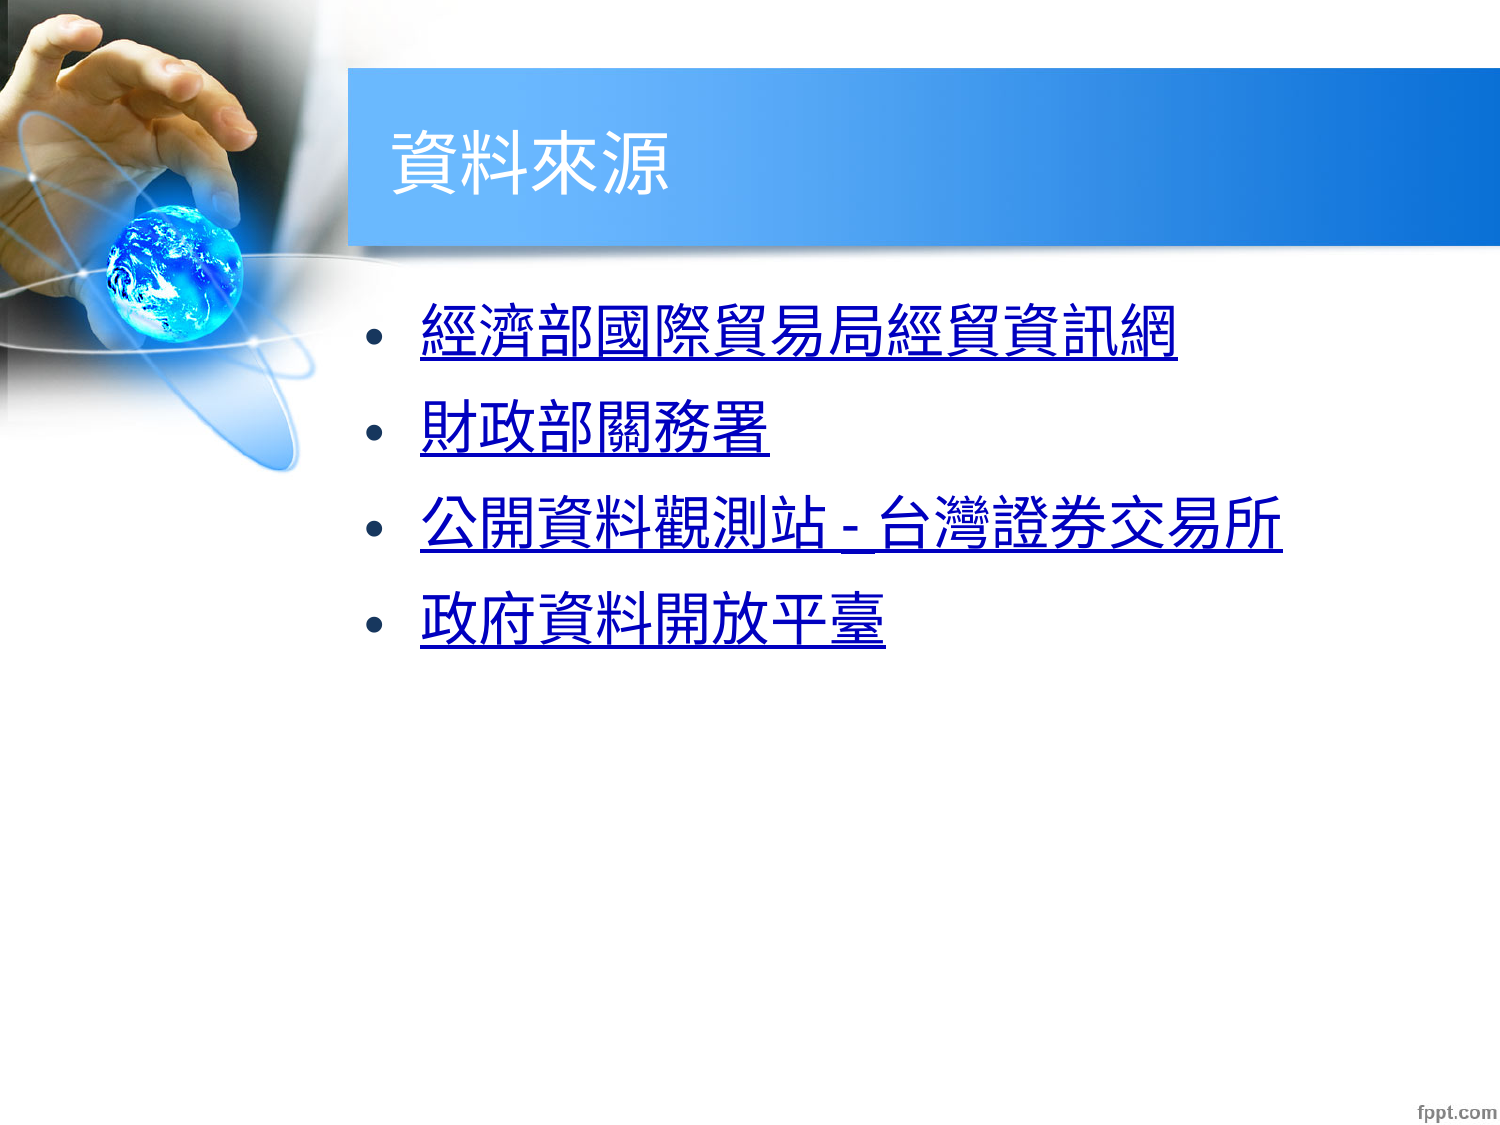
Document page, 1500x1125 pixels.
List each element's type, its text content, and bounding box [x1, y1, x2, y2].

picture [0, 0, 1500, 1125]
list 經濟部國際貿易局經貿資訊網 財政部關務署 公開資料觀測站 - 台灣證券交易所 政府資料開放平臺 [349, 286, 1402, 1039]
title 資料來源 [374, 111, 1452, 212]
